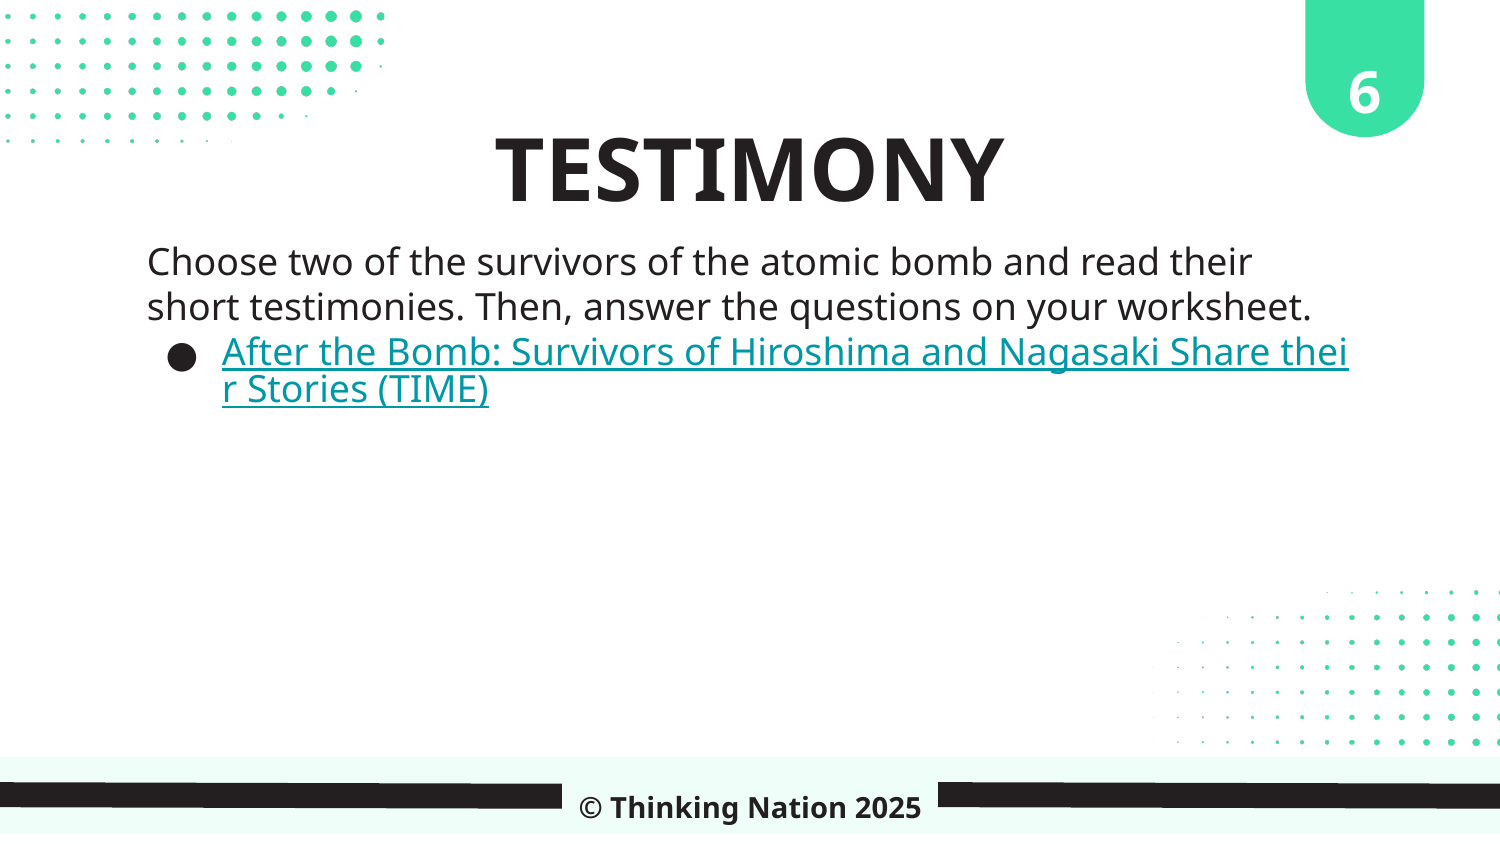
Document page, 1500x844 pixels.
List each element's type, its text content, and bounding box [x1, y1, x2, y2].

text_box [1128, 590, 1500, 755]
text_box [0, 756, 1500, 835]
text_box Choose two of the survivors of the atomic bomb and read their short testimonies. Then, answer the questions on your worksheet. After the Bomb: Survivors of Hiroshima and Nagasaki Share their Stories (TIME) [146, 237, 1353, 379]
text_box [1300, 0, 1430, 138]
text_box [0, 0, 385, 144]
text_box TESTIMONY [209, 71, 1291, 219]
